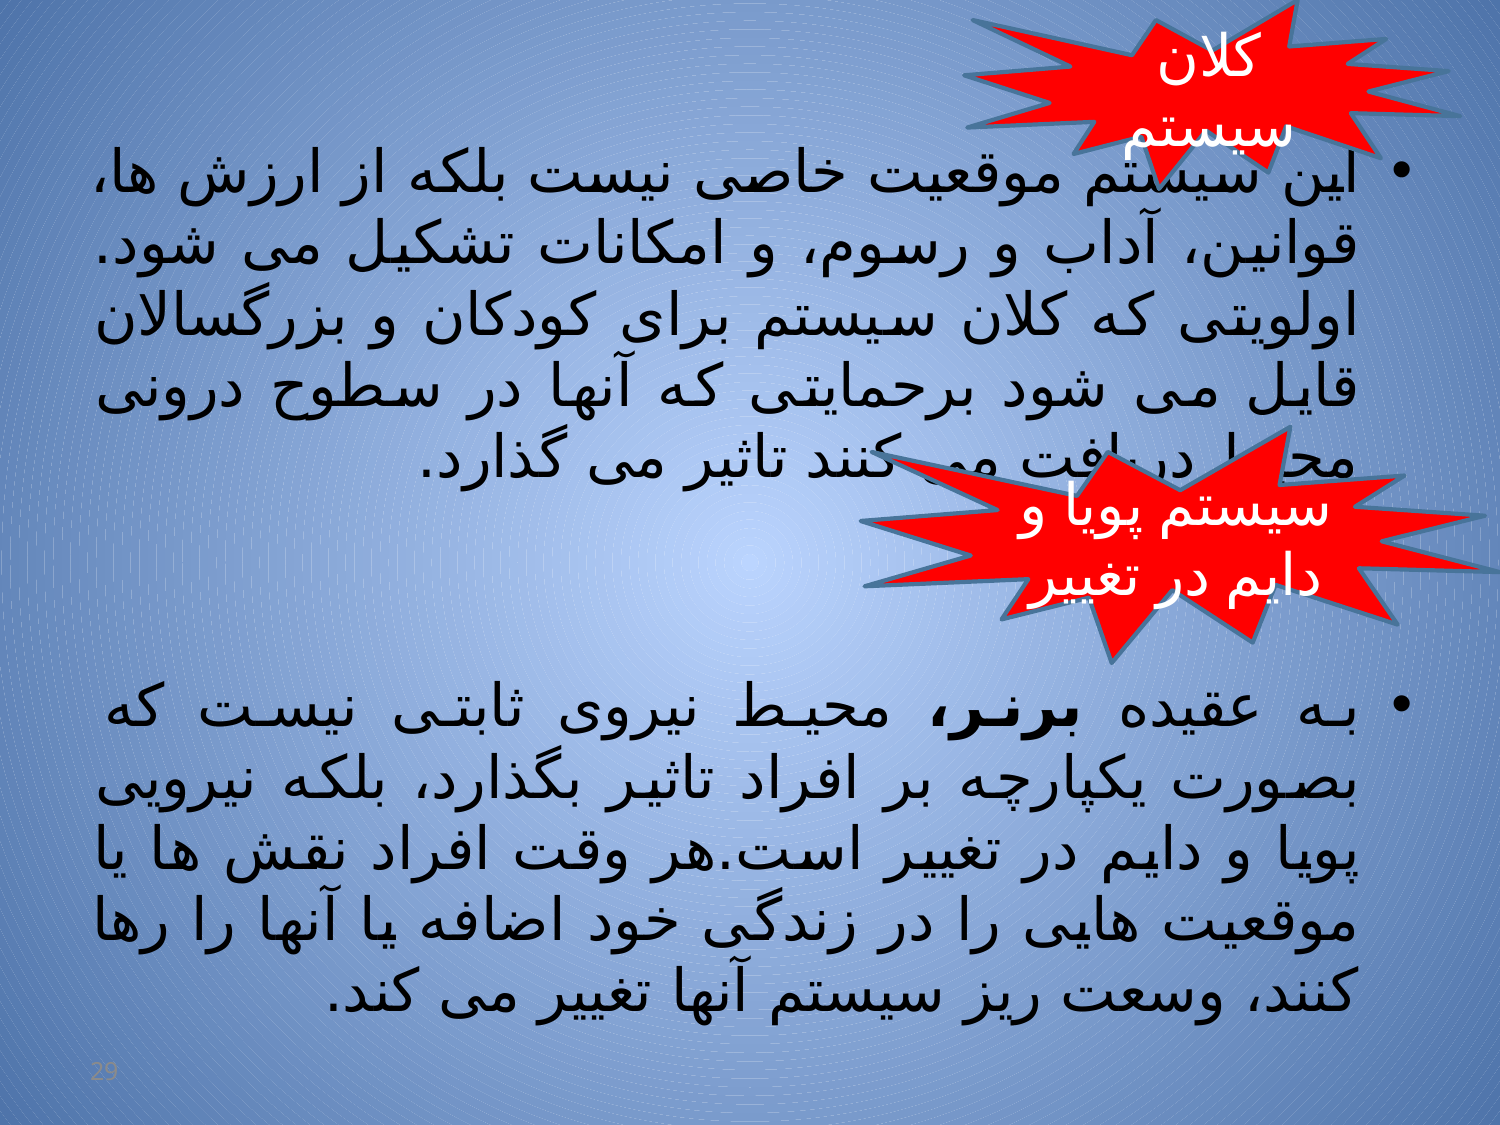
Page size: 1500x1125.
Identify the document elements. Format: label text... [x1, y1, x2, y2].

text_box کلان سیستم [962, 0, 1463, 191]
slide_number 29 [75, 1042, 425, 1103]
list این سیستم موقعیت خاصی نیست بلکه از ارزش ها، قوانین، آداب و رسوم، و امکانات تشکیل می شود. اولویتی که کلان سیستم برای کودکان و بزرگسالان قایل می شود برحمایتی که آنها در سطوح درونی محیط دریافت می کنند تاثیر می گذارد. به عقیده برنر، محیط نیروی ثابتی نیست که بصورت یکپارچه بر افراد تاثیر بگذارد، بلکه نیرویی پویا و دایم در تغییر است.هر وقت افراد نقش ها یا موقعیت هایی را در زندگی خود اضافه یا آنها را رها کنند، وسعت ریز سیستم آنها تغییر می کند. [75, 42, 1425, 1047]
text_box سیستم پویا و دایم در تغییر [858, 424, 1500, 666]
